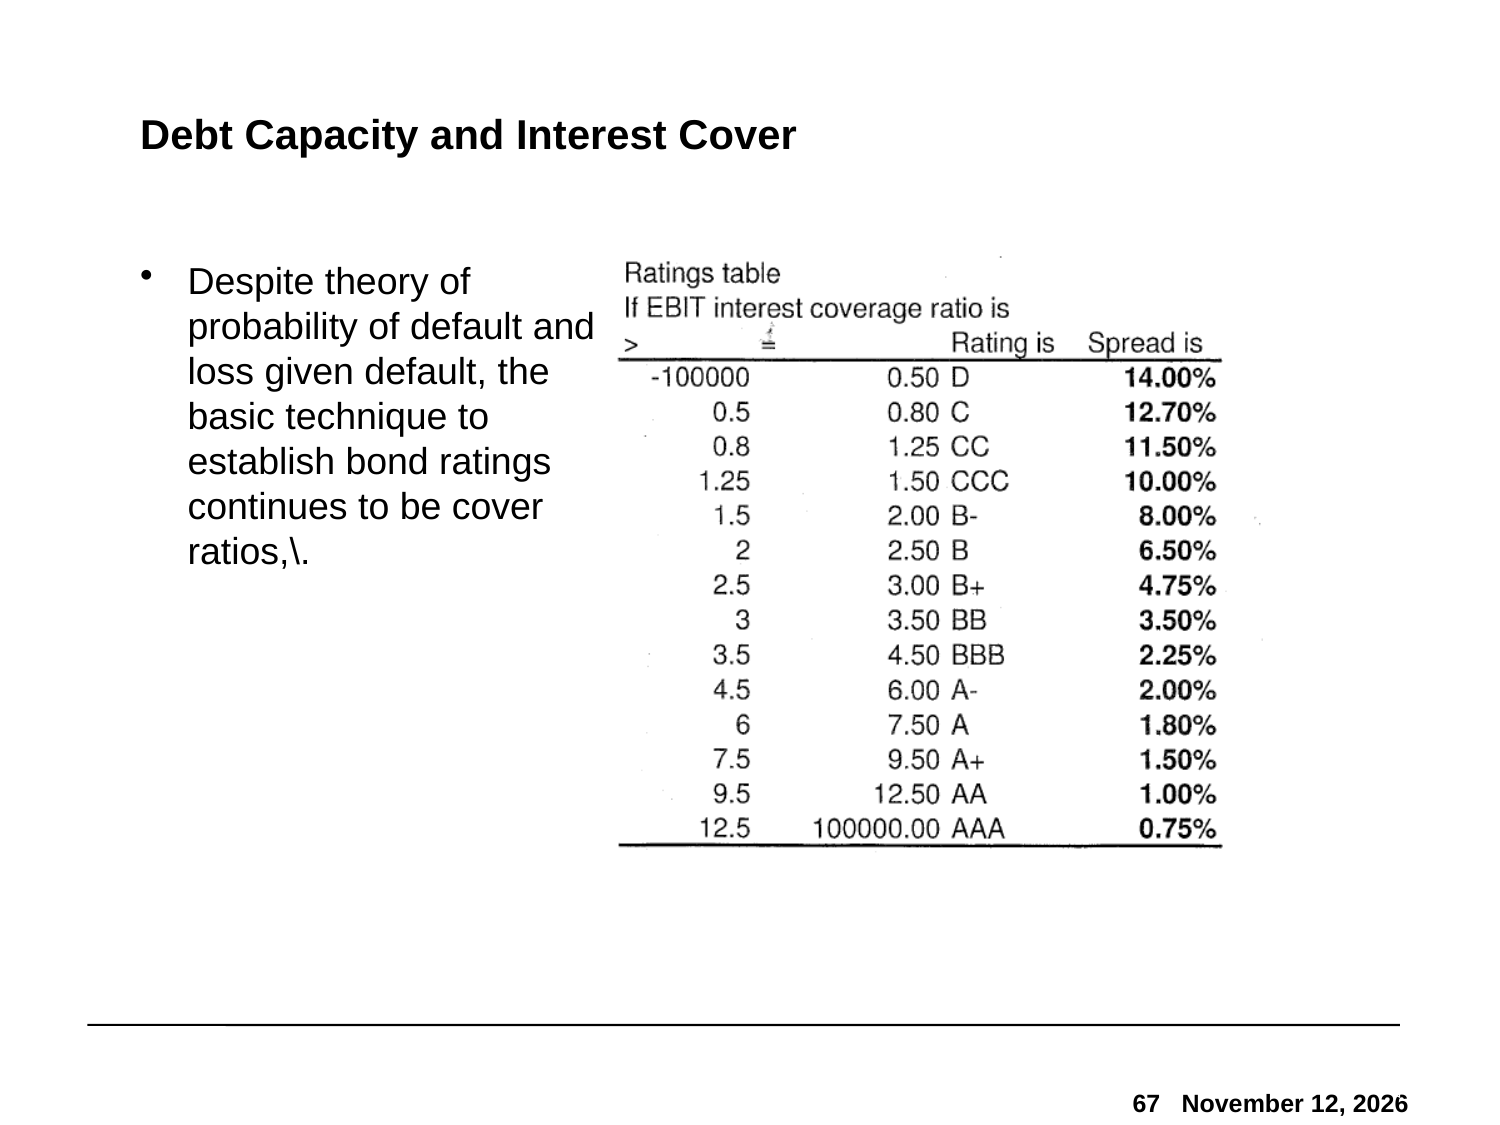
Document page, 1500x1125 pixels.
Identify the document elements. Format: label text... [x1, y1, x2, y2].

picture [599, 249, 1268, 880]
list Despite theory of probability of default and loss given default, the basic technique to establish bond ratings continues to be cover ratios,\. [124, 249, 615, 916]
title Debt Capacity and Interest Cover [124, 99, 1401, 226]
